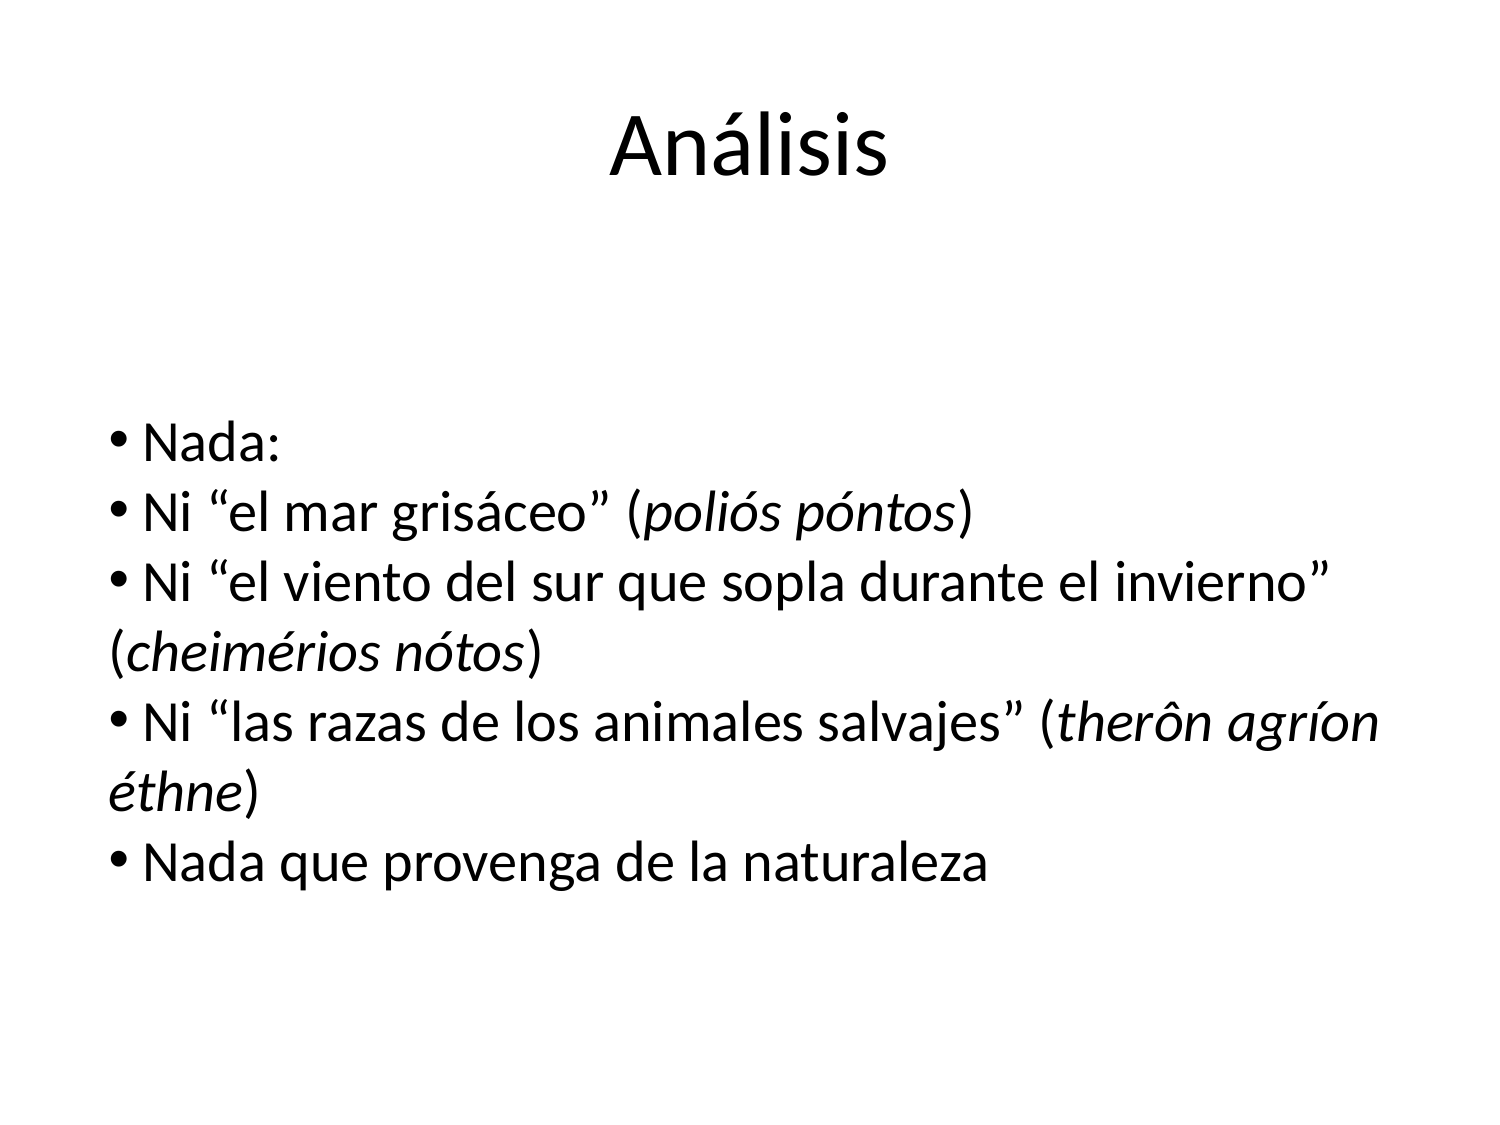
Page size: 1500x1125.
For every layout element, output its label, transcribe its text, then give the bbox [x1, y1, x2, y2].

text_box Nada: Ni “el mar grisáceo” (poliós póntos) Ni “el viento del sur que sopla durante el invierno” (cheimérios nótos) Ni “las razas de los animales salvajes” (therôn agríon éthne) Nada que provenga de la naturaleza [93, 395, 1418, 901]
title Análisis [75, 45, 1425, 233]
